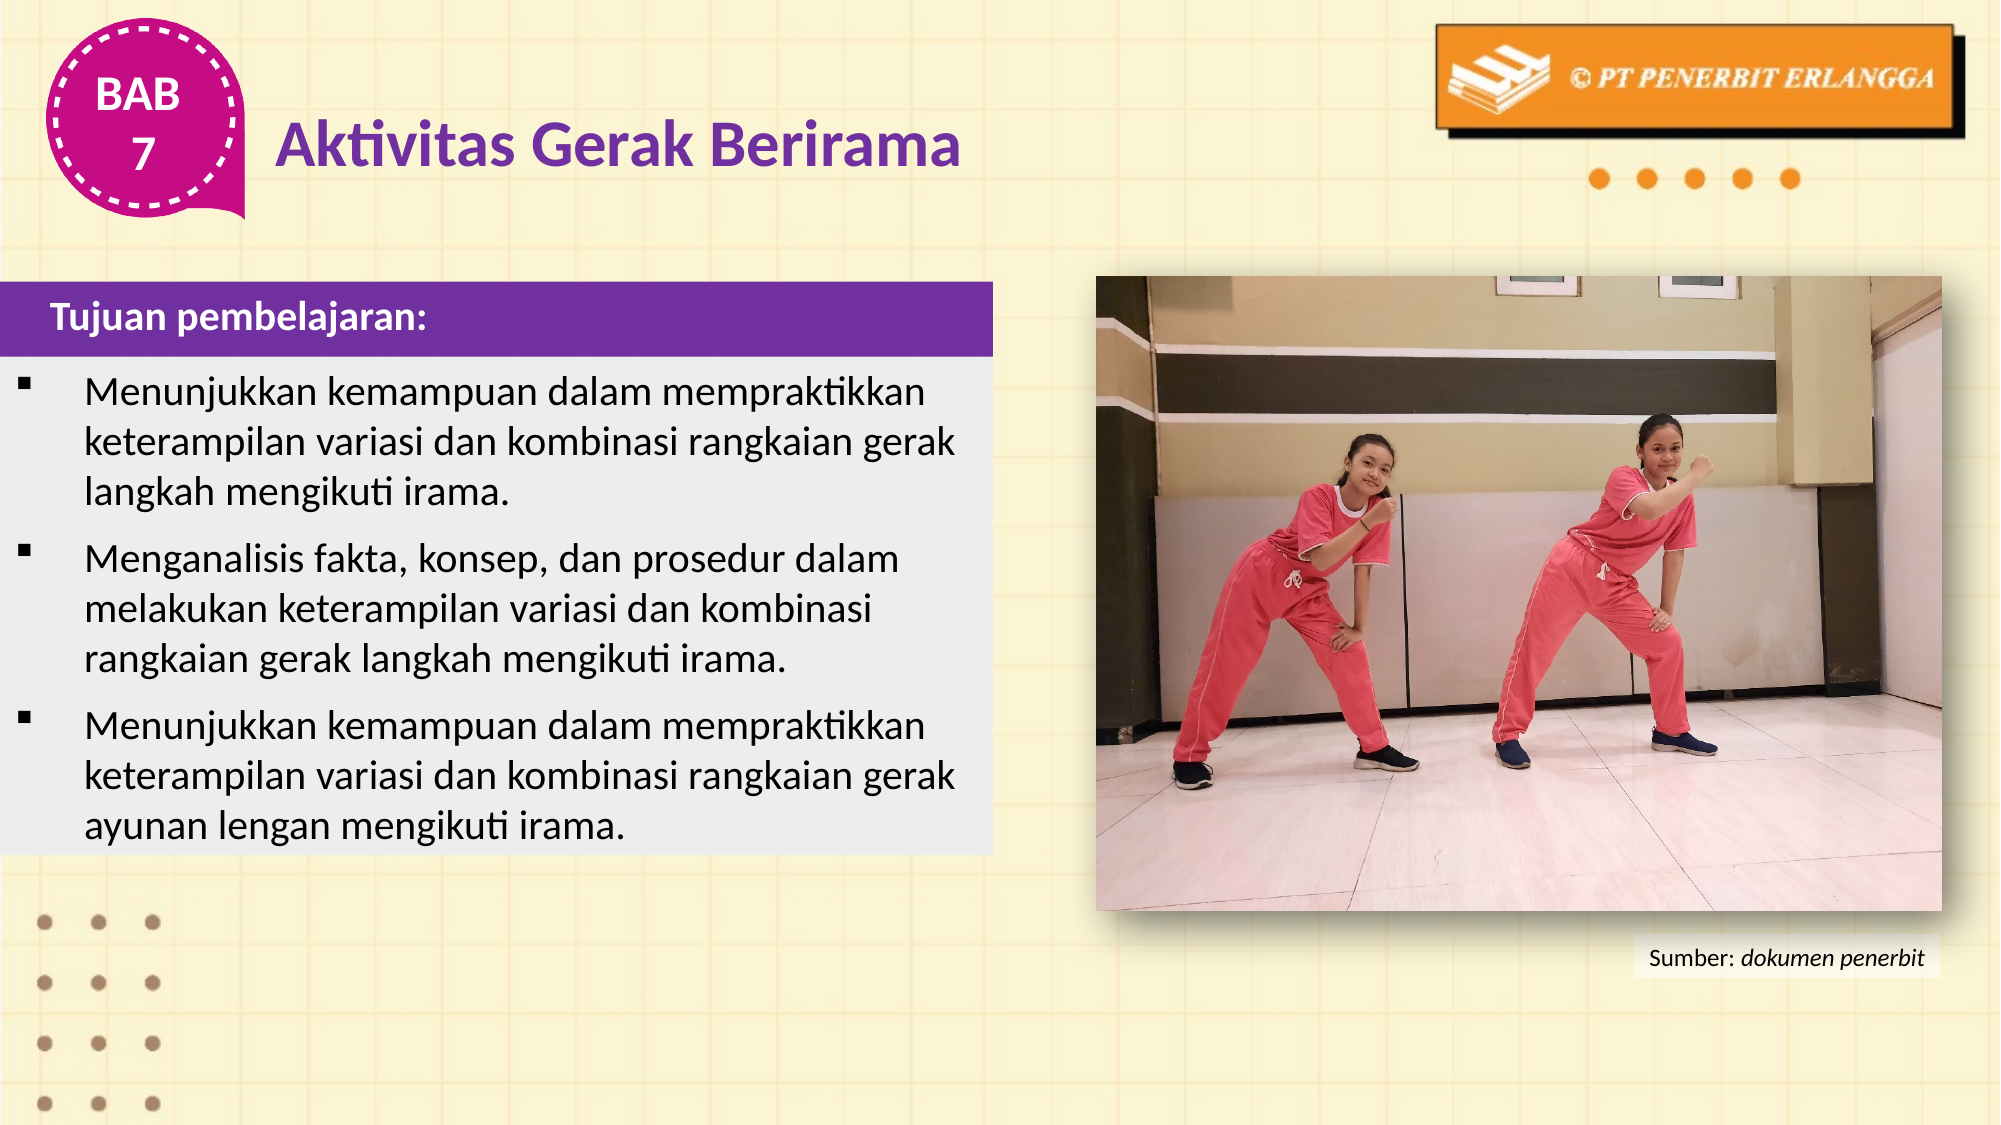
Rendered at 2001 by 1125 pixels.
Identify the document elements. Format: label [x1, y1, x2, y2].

text_box [46, 18, 245, 221]
picture [0, 0, 2000, 1125]
text_box [0, 281, 993, 860]
